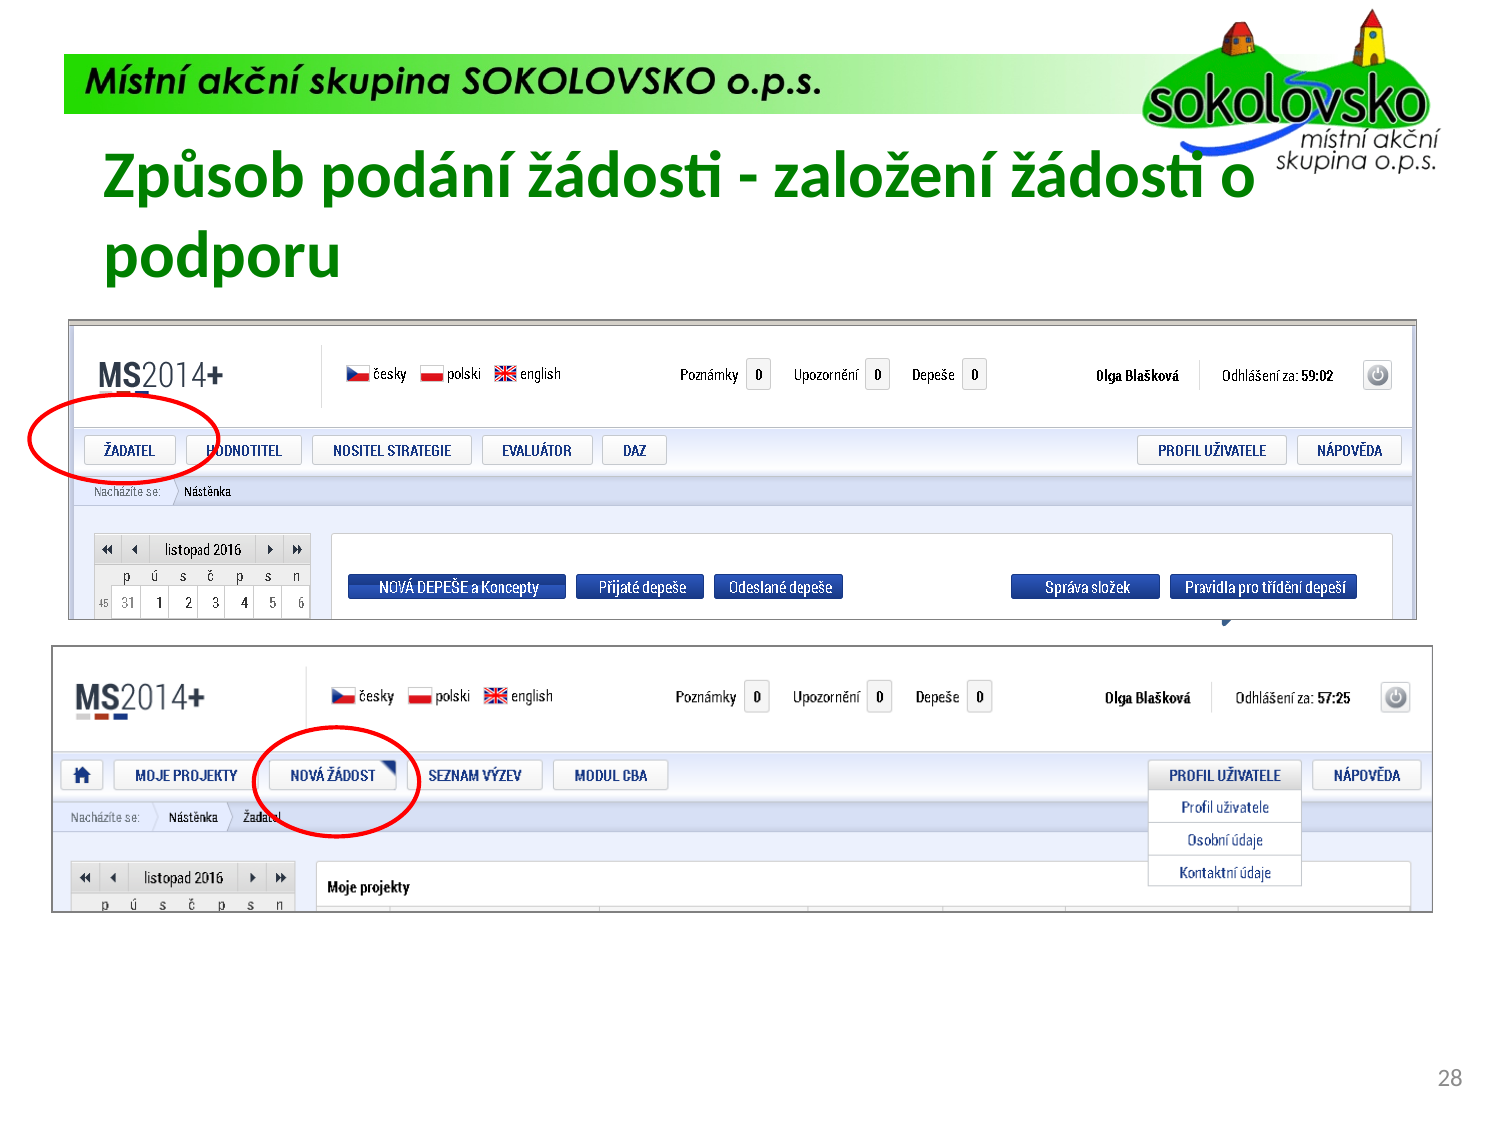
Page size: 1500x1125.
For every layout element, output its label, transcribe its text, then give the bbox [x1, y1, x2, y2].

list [69, 320, 1416, 619]
picture [64, 0, 1455, 197]
title Způsob podání žádosti - založení žádosti o podporu [88, 146, 1439, 277]
text_box [27, 402, 63, 476]
slide_number 28 [1128, 1046, 1478, 1107]
picture [52, 646, 1433, 912]
